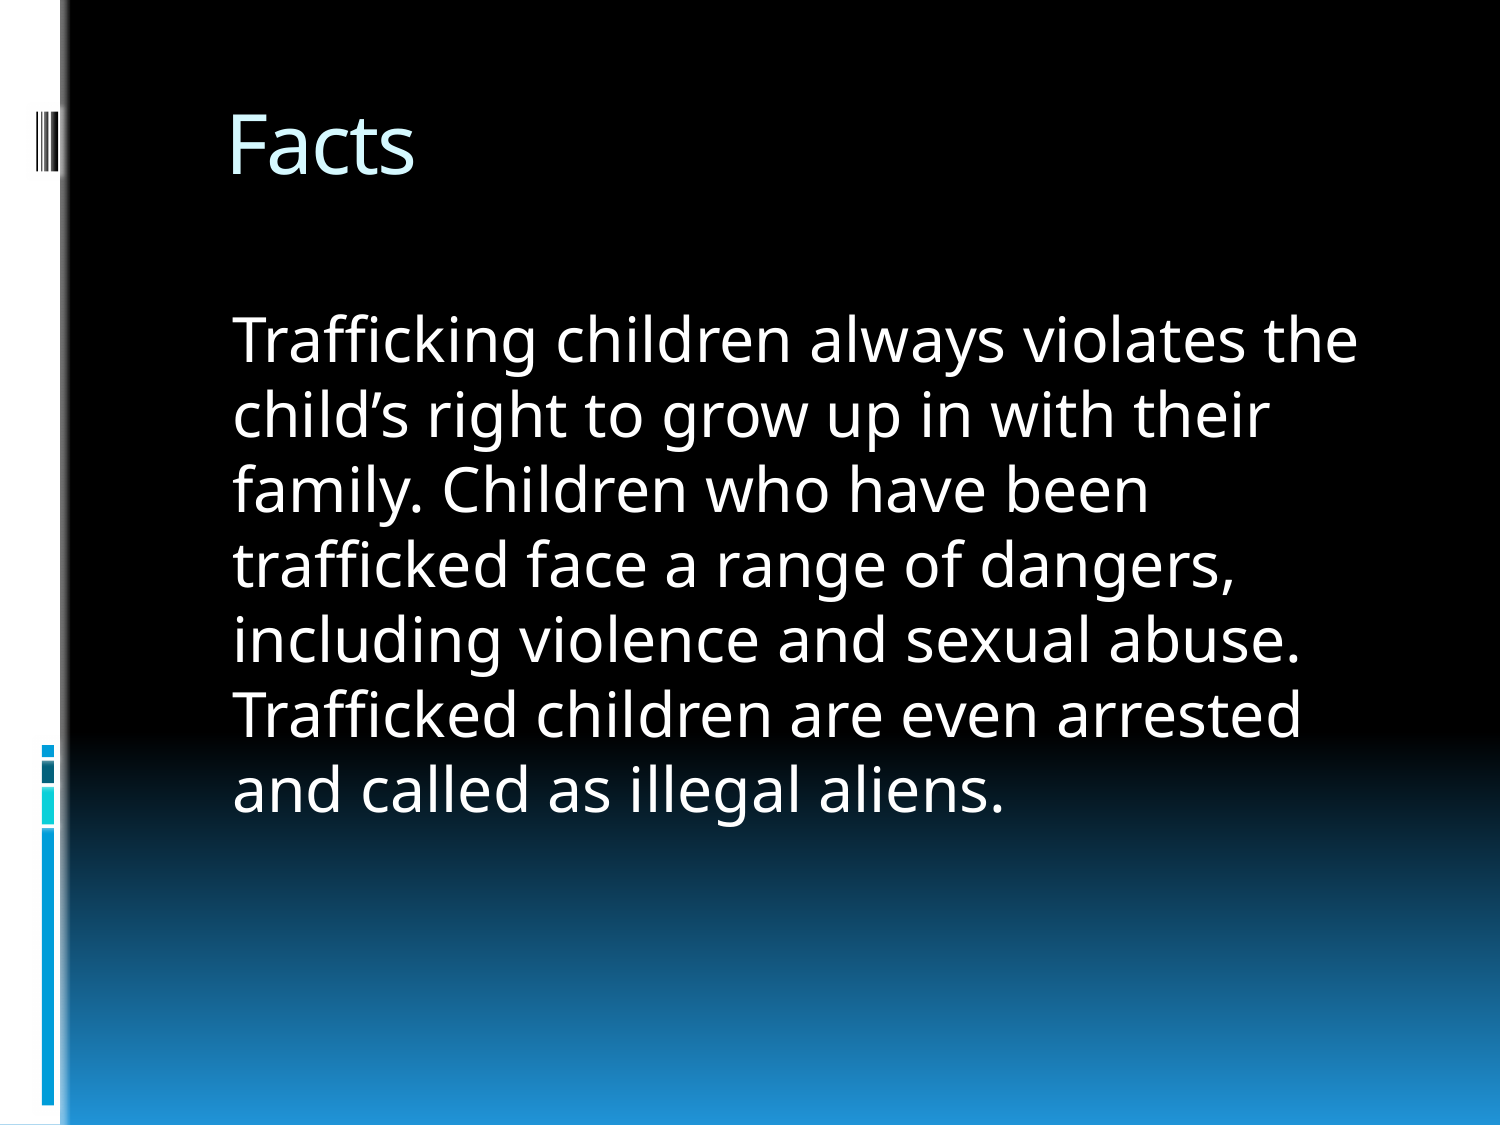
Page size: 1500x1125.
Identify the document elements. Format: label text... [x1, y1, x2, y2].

title Facts [150, 83, 1425, 234]
list Trafficking children always violates the child’s right to grow up in with their family. Children who have been trafficked face a range of dangers, including violence and sexual abuse. Trafficked children are even arrested and called as illegal aliens. [150, 292, 1425, 1043]
